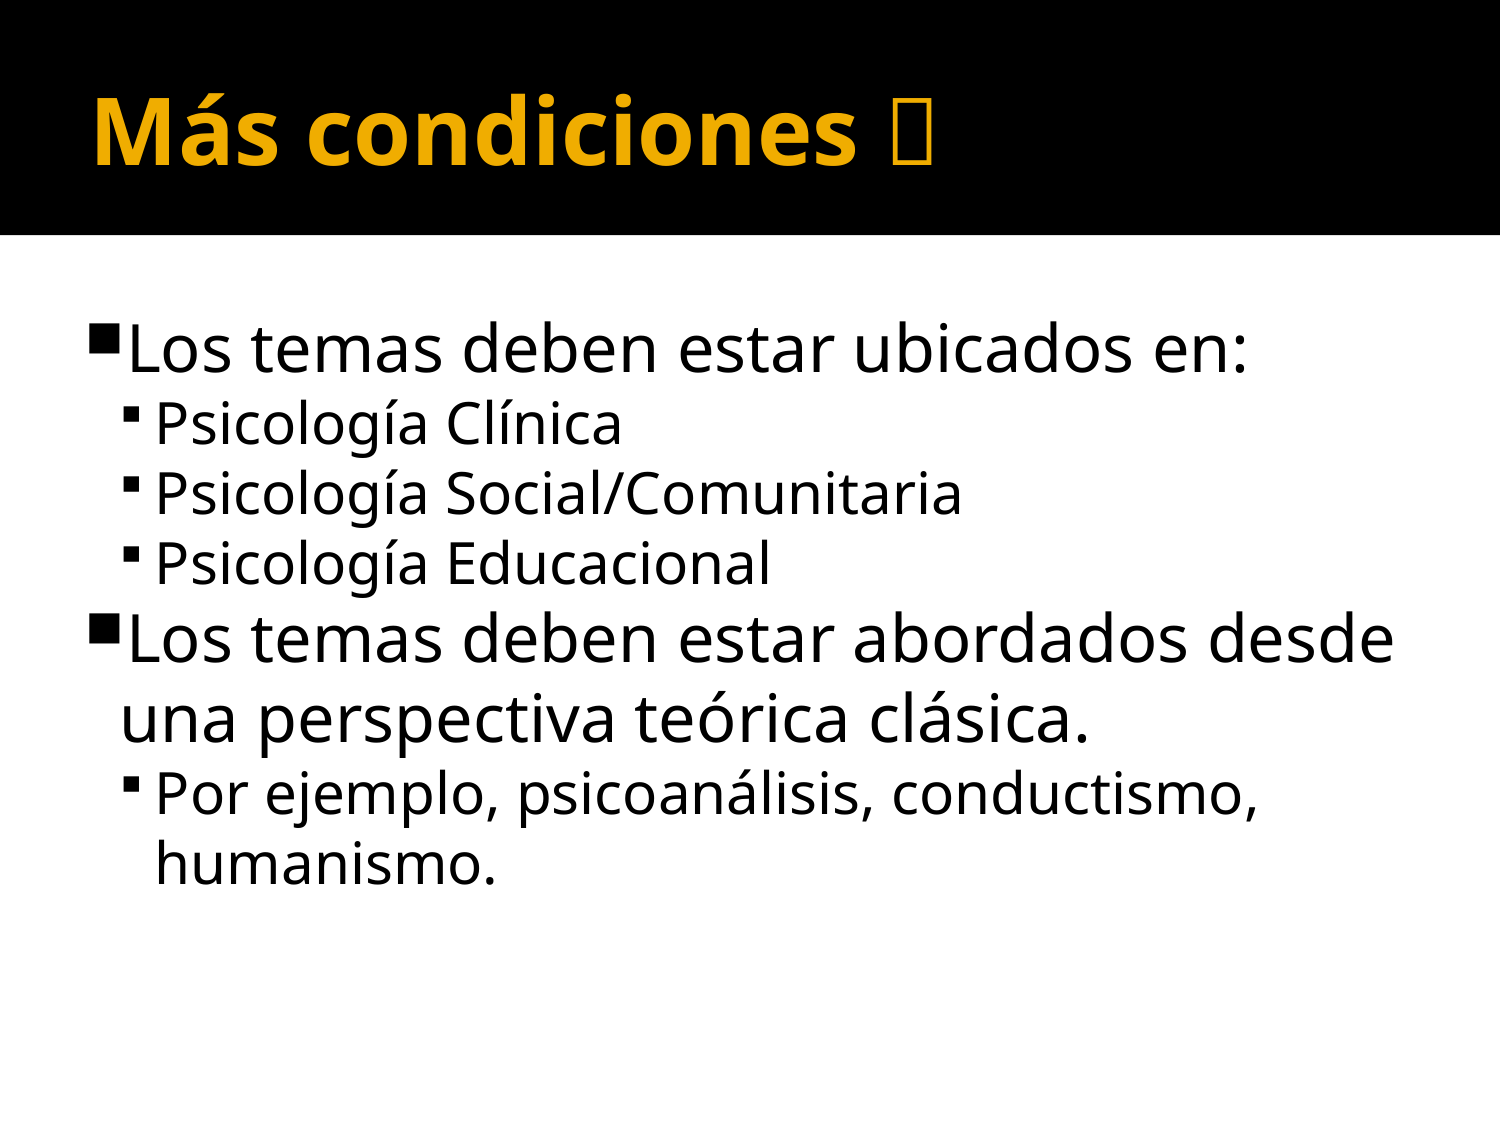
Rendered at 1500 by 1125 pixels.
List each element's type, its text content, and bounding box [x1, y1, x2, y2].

text_box Los temas deben estar ubicados en: Psicología Clínica Psicología Social/Comunitaria Psicología Educacional Los temas deben estar abordados desde una perspectiva teórica clásica. Por ejemplo, psicoanálisis, conductismo, humanismo. [75, 291, 1425, 1050]
text_box Más condiciones  [75, 25, 1425, 231]
